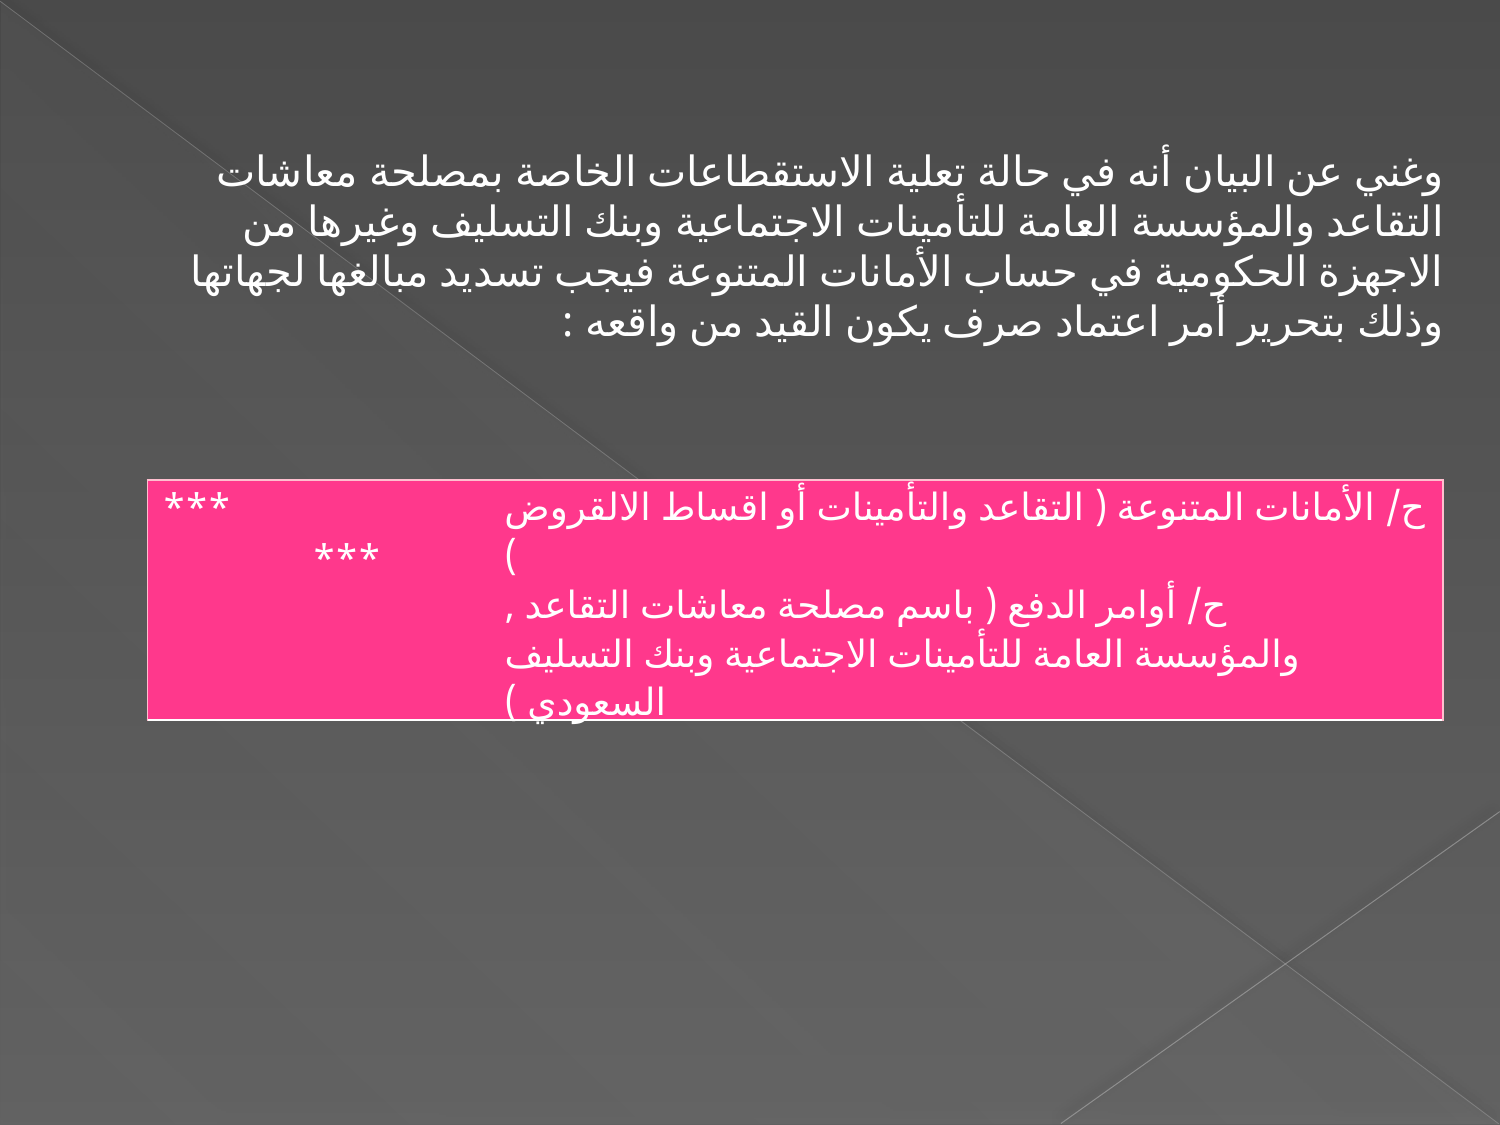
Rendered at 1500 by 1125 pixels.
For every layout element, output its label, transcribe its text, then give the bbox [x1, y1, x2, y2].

table_header *** [148, 481, 297, 719]
table_header *** [297, 481, 490, 719]
table_header ح/ الأمانات المتنوعة ( التقاعد والتأمينات أو اقساط الالقروض ) ح/ أوامر الدفع ( باسم مصلحة معاشات التقاعد , والمؤسسة العامة للتأمينات الاجتماعية وبنك التسليف السعودي ) [490, 481, 1442, 719]
text_box وغني عن البيان أنه في حالة تعلية الاستقطاعات الخاصة بمصلحة معاشات التقاعد والمؤسسة العامة للتأمينات الاجتماعية وبنك التسليف وغيرها من الاجهزة الحكومية في حساب الأمانات المتنوعة فيجب تسديد مبالغها لجهاتها وذلك بتحرير أمر اعتماد صرف يكون القيد من واقعه : [147, 137, 1459, 352]
